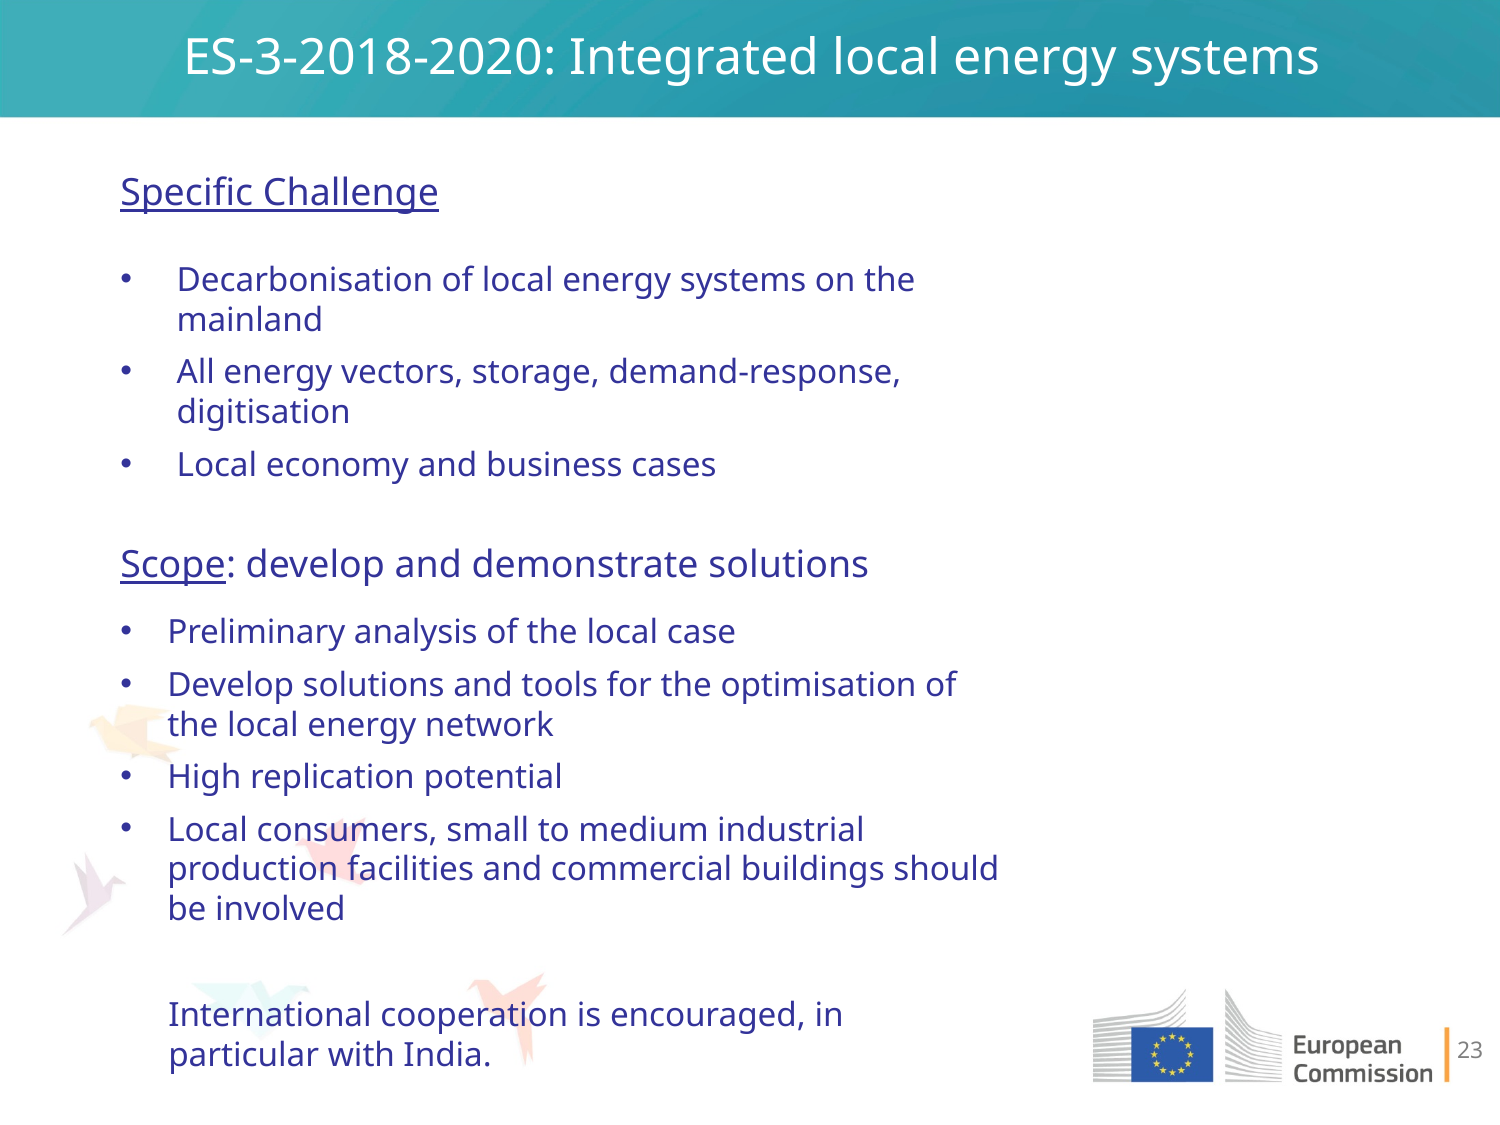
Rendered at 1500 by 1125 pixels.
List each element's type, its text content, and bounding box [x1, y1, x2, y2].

title ES-3-2018-2020: Integrated local energy systems [78, 7, 1426, 103]
text_box Specific Challenge Decarbonisation of local energy systems on the mainland All energy vectors, storage, demand-response, digitisation Local economy and business cases Scope: develop and demonstrate solutions Preliminary analysis of the local case Develop solutions and tools for the optimisation of the local energy network High replication potential Local consumers, small to medium industrial production facilities and commercial buildings should be involved [105, 160, 1022, 1050]
picture [0, 0, 1500, 1124]
text_box International cooperation is encouraged, in particular with India. [153, 986, 904, 1081]
